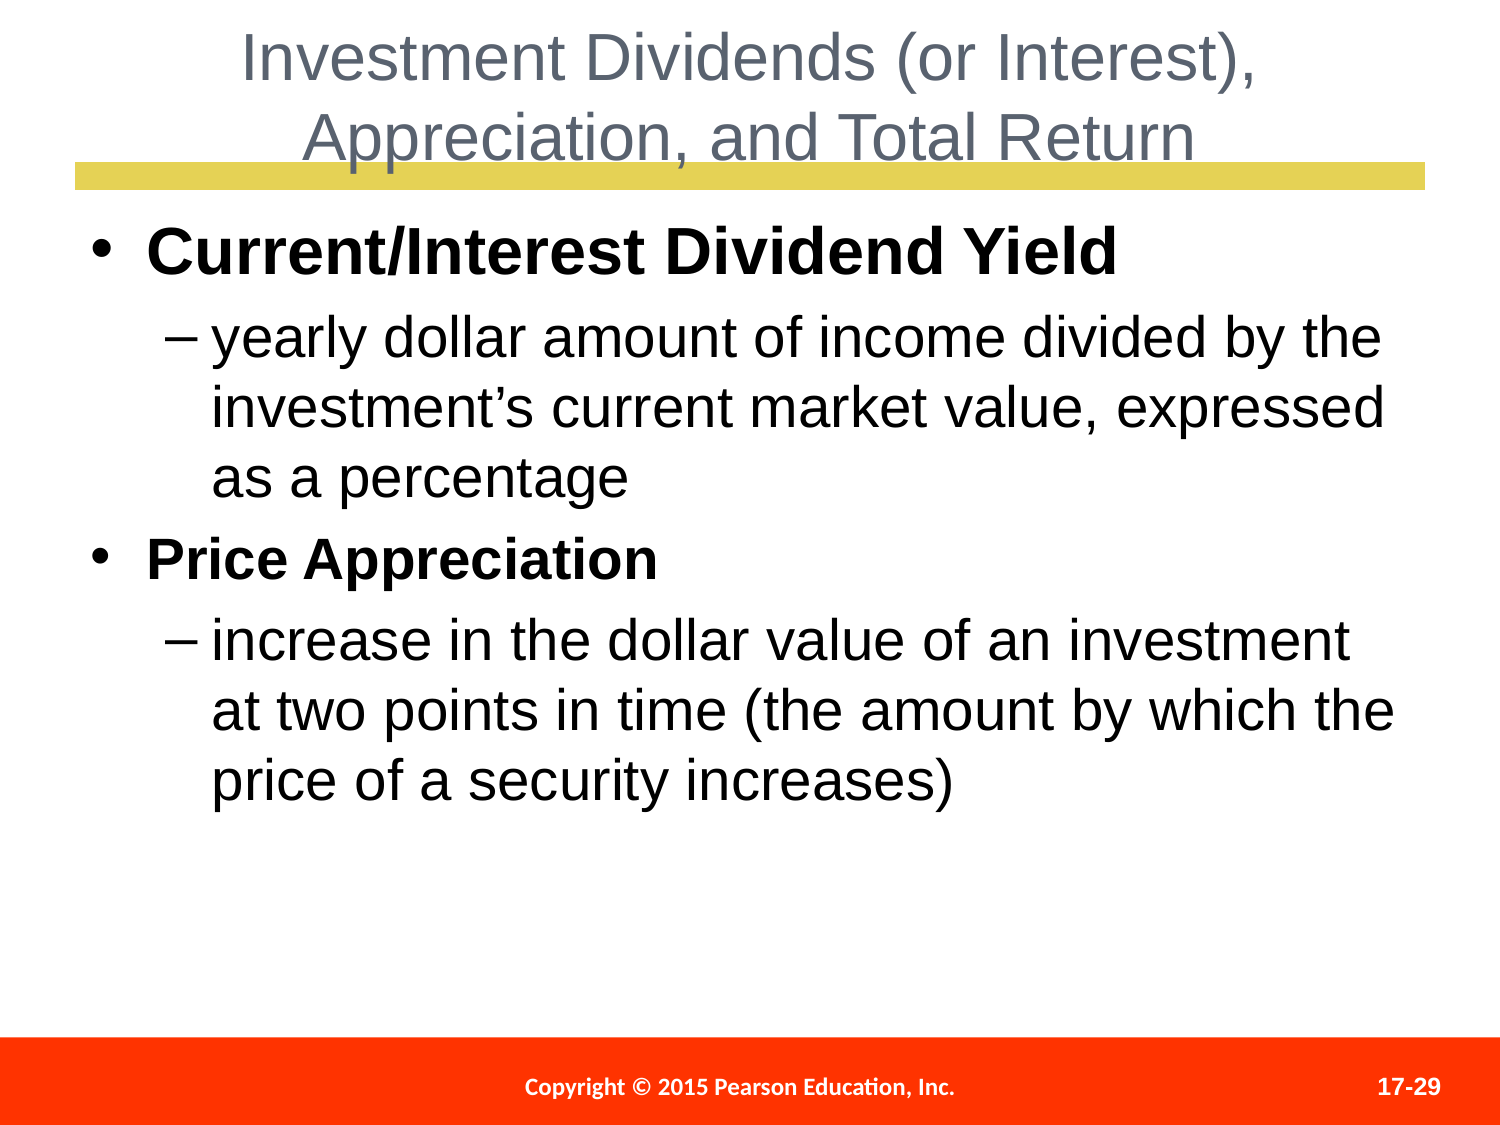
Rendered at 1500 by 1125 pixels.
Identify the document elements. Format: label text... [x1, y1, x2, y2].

title Investment Dividends (or Interest), Appreciation, and Total Return [74, 0, 1426, 188]
list Current/Interest Dividend Yield yearly dollar amount of income divided by the investment’s current market value, expressed as a percentage Price Appreciation increase in the dollar value of an investment at two points in time (the amount by which the price of a security increases) [74, 199, 1426, 1006]
